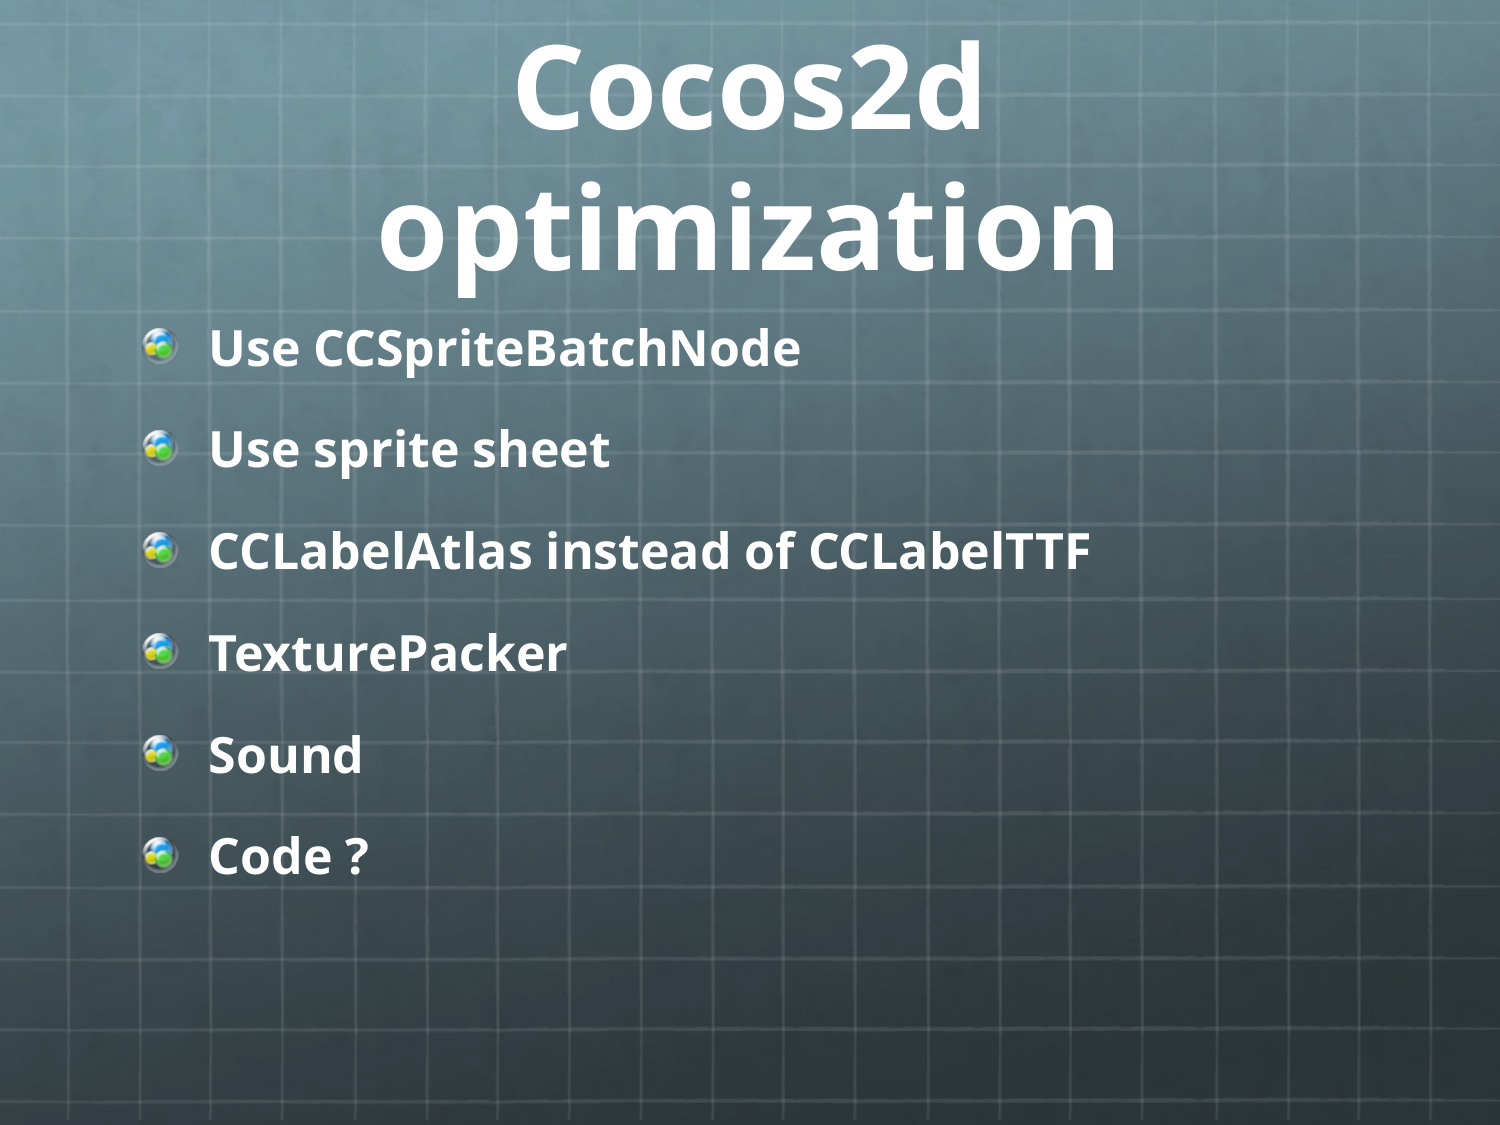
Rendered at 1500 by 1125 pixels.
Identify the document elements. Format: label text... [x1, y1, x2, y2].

picture [0, 0, 1500, 1125]
list Use CCSpriteBatchNode Use sprite sheet CCLabelAtlas instead of CCLabelTTF TexturePacker Sound Code ? [127, 308, 1372, 958]
title Cocos2d optimization [127, 17, 1372, 289]
